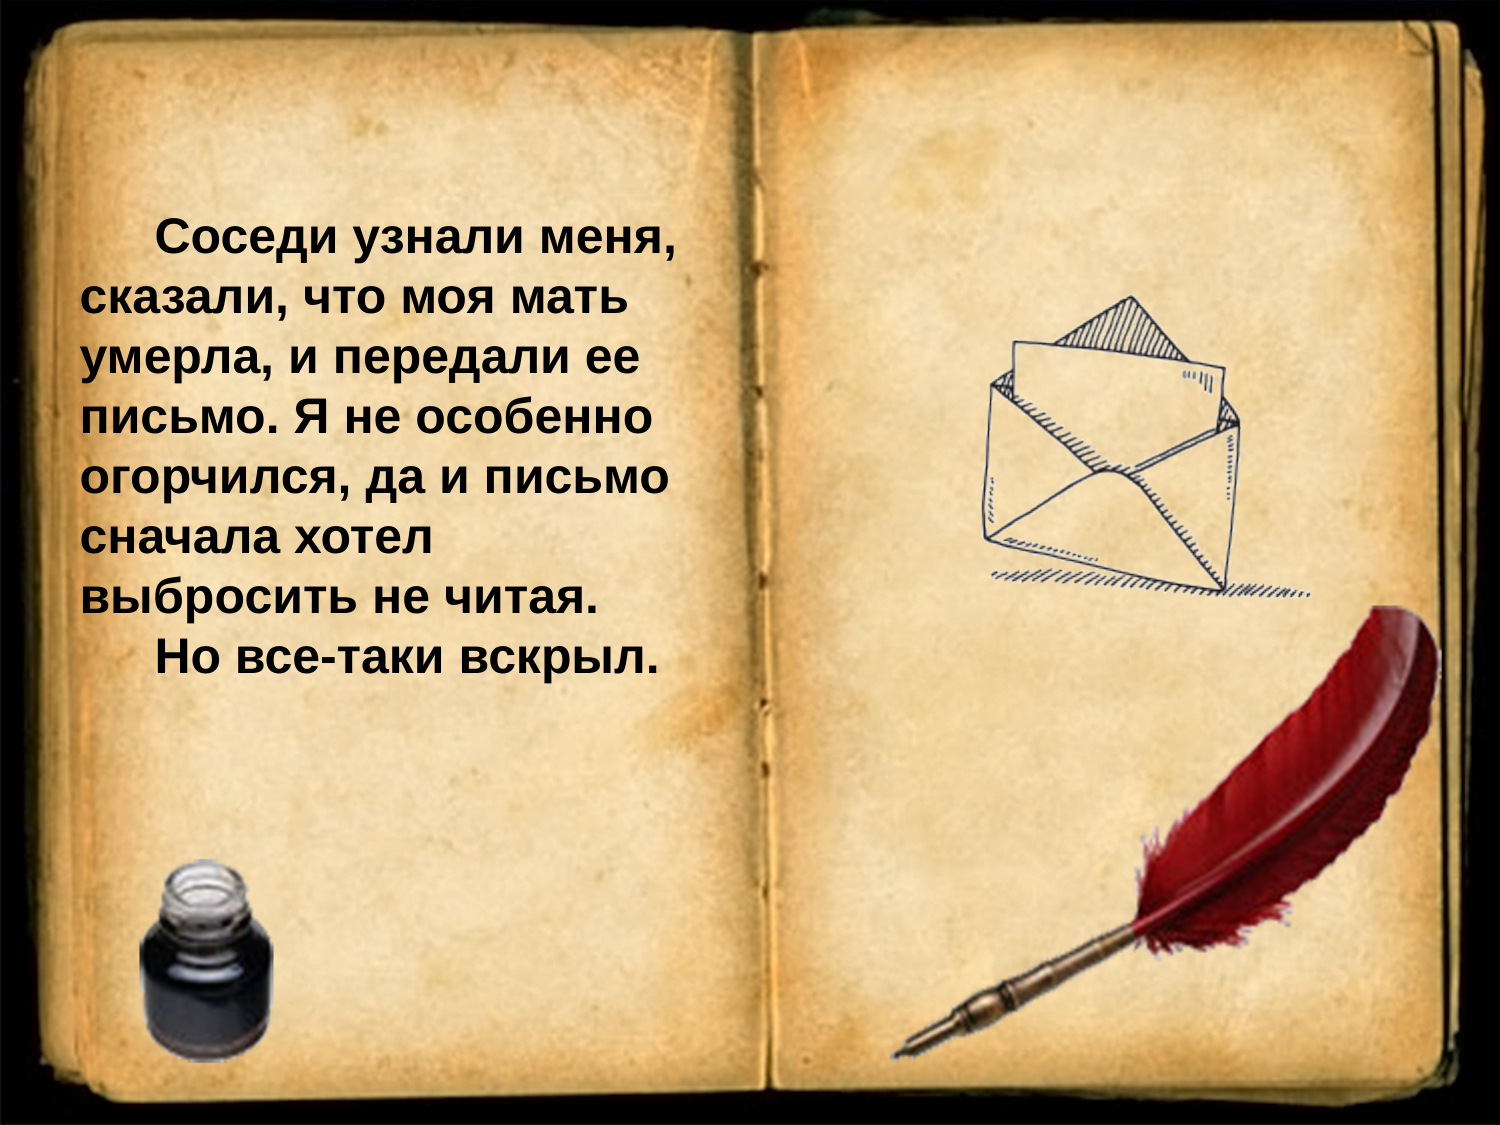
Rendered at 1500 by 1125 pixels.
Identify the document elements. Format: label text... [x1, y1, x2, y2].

picture [0, 0, 1500, 1125]
text_box Соседи узнали меня, сказали, что моя мать умерла, и передали ее письмо. Я не особенно огорчился, да и письмо сначала хотел выбросить не читая. Но все-таки вскрыл. [64, 196, 703, 691]
